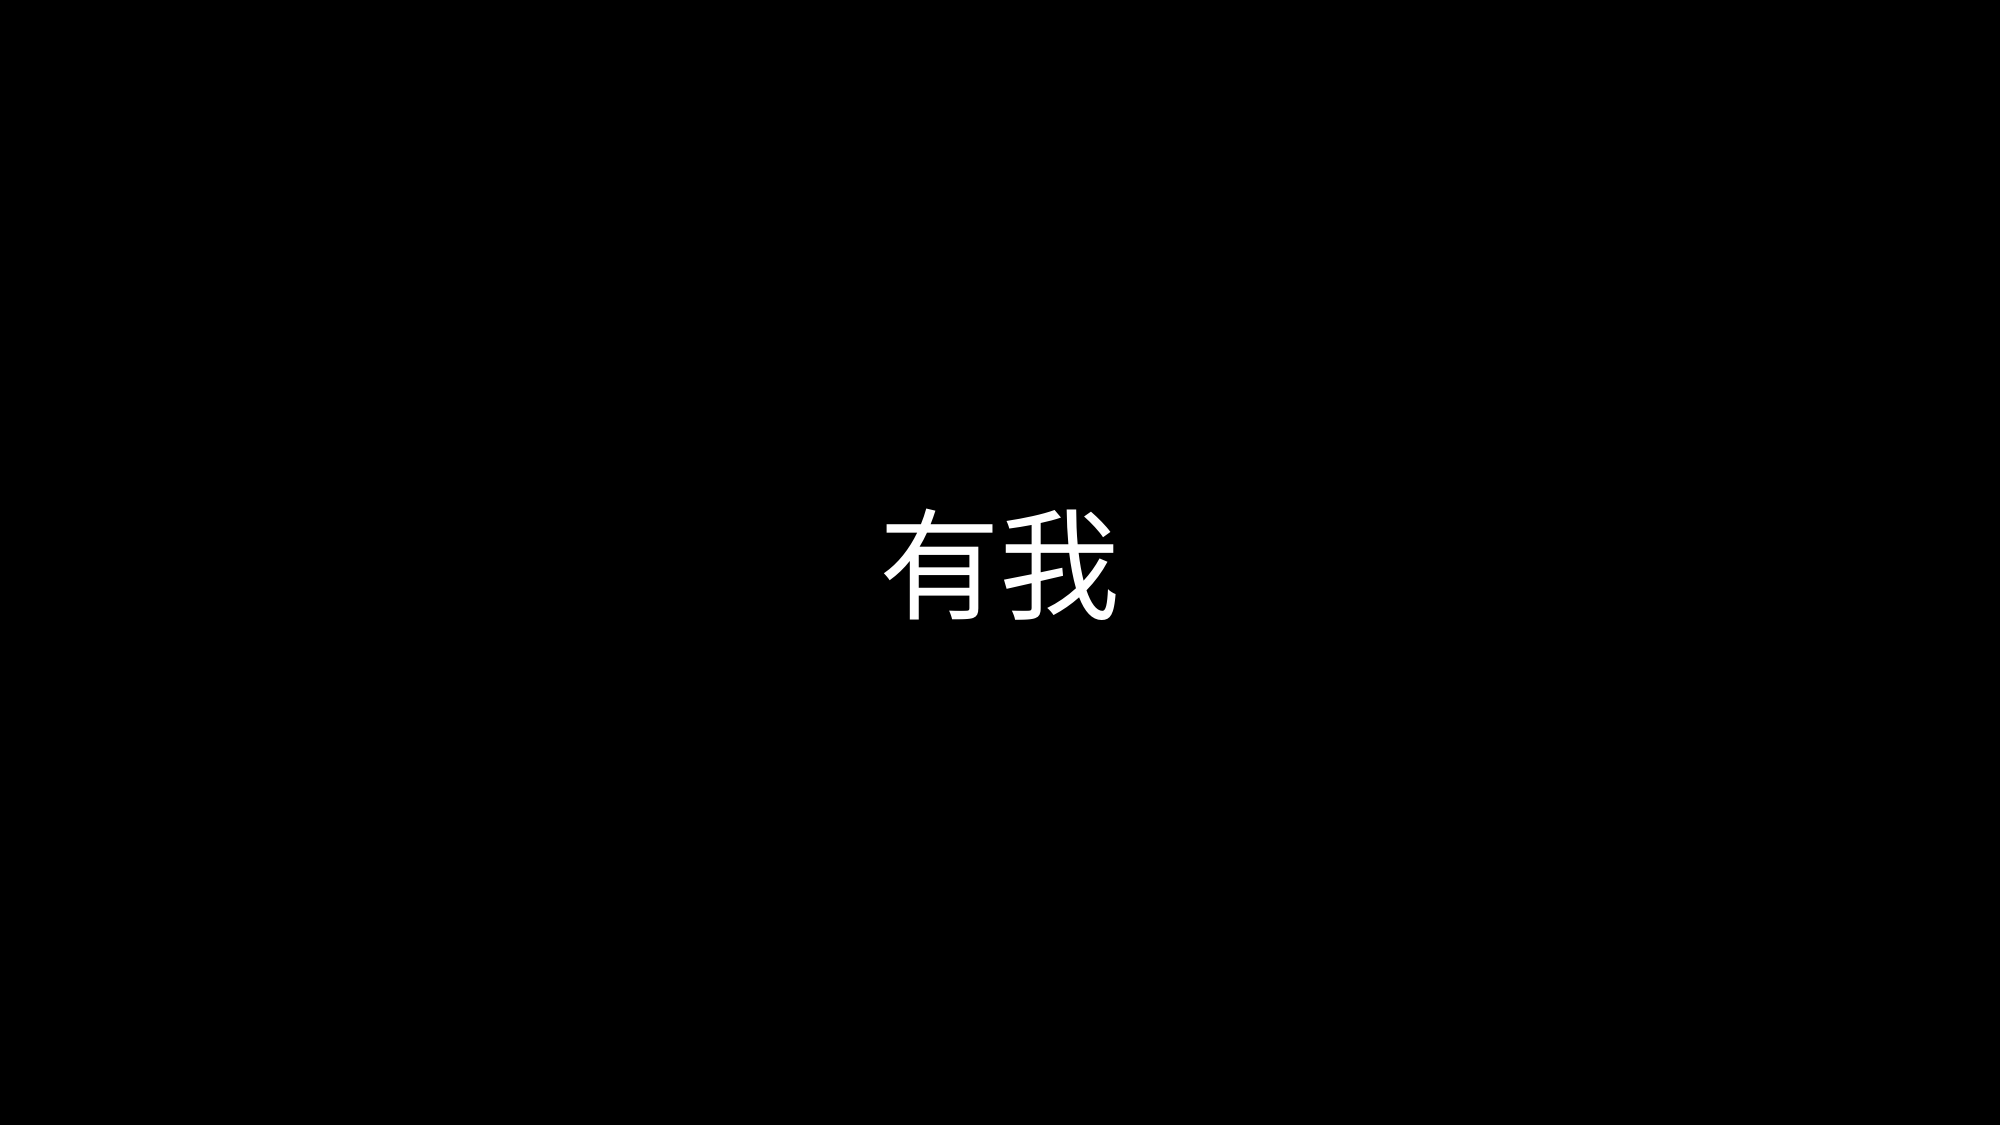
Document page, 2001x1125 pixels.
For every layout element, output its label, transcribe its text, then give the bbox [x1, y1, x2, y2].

text_box 有我 [818, 481, 1182, 644]
